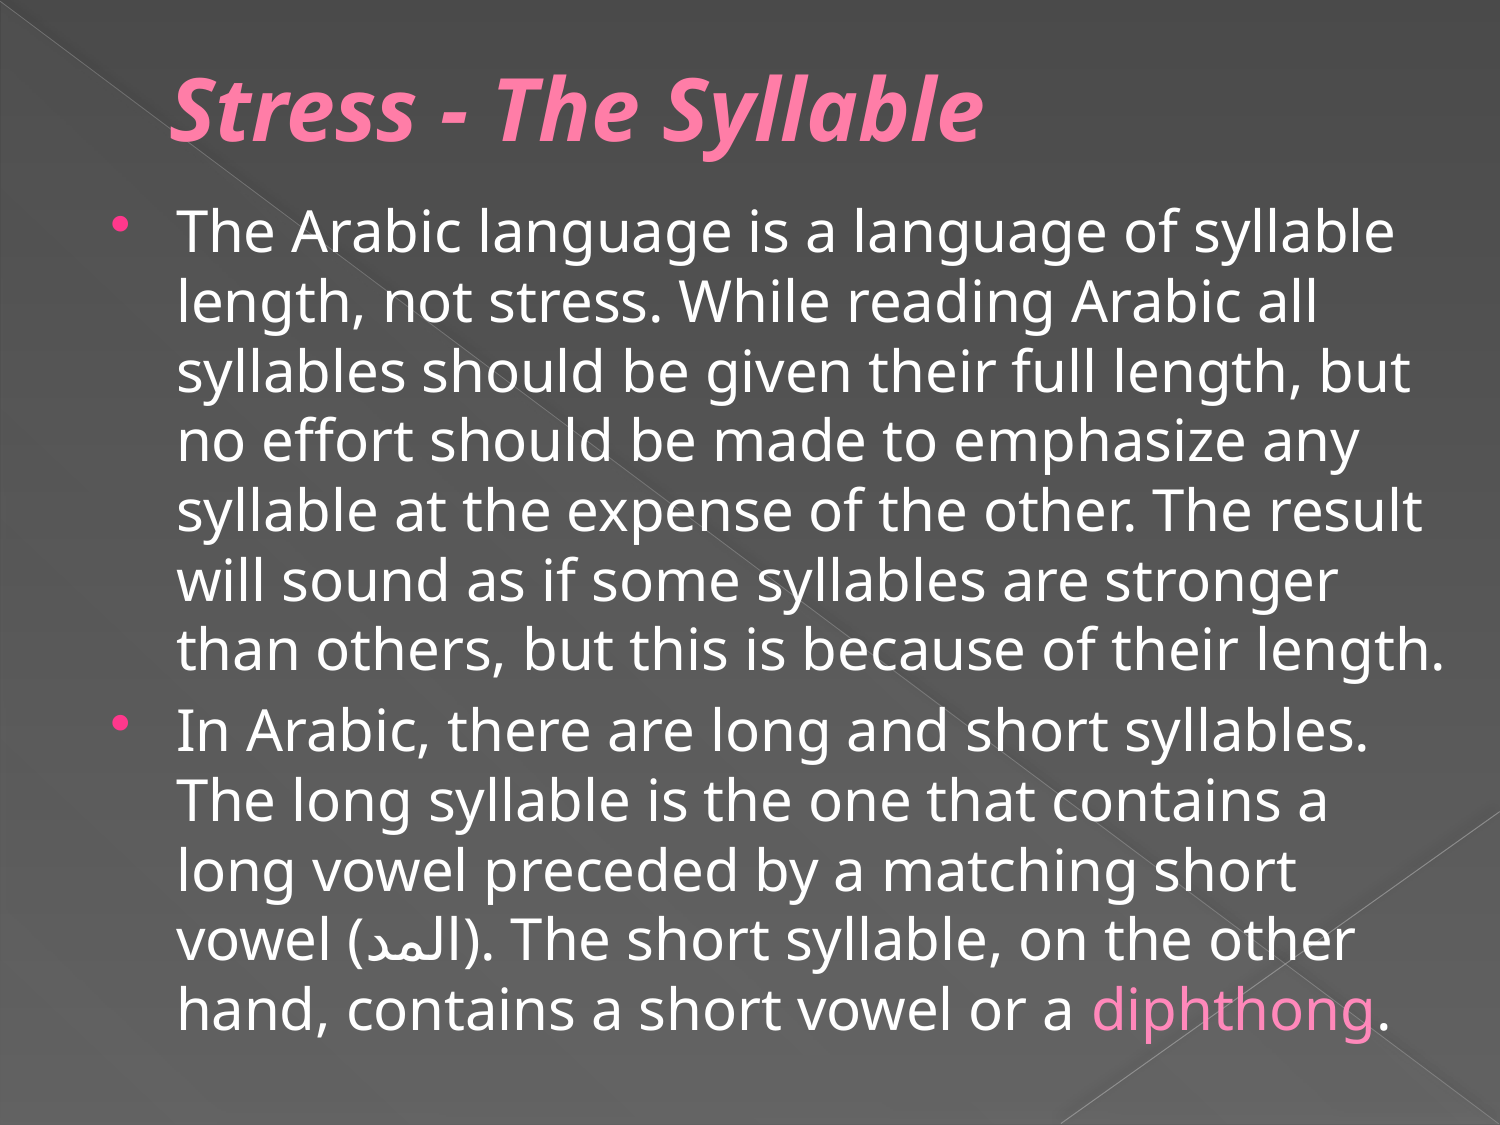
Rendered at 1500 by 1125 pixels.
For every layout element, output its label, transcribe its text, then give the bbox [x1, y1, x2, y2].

list The Arabic language is a language of syllable length, not stress. While reading Arabic all syllables should be given their full length, but no effort should be made to emphasize any syllable at the expense of the other. The result will sound as if some syllables are stronger than others, but this is because of their length. In Arabic, there are long and short syllables. The long syllable is the one that contains a long vowel preceded by a matching short vowel (المد). The short syllable, on the other hand, contains a short vowel or a diphthong. [87, 187, 1463, 1084]
title Stress - The Syllable [75, 43, 1425, 274]
